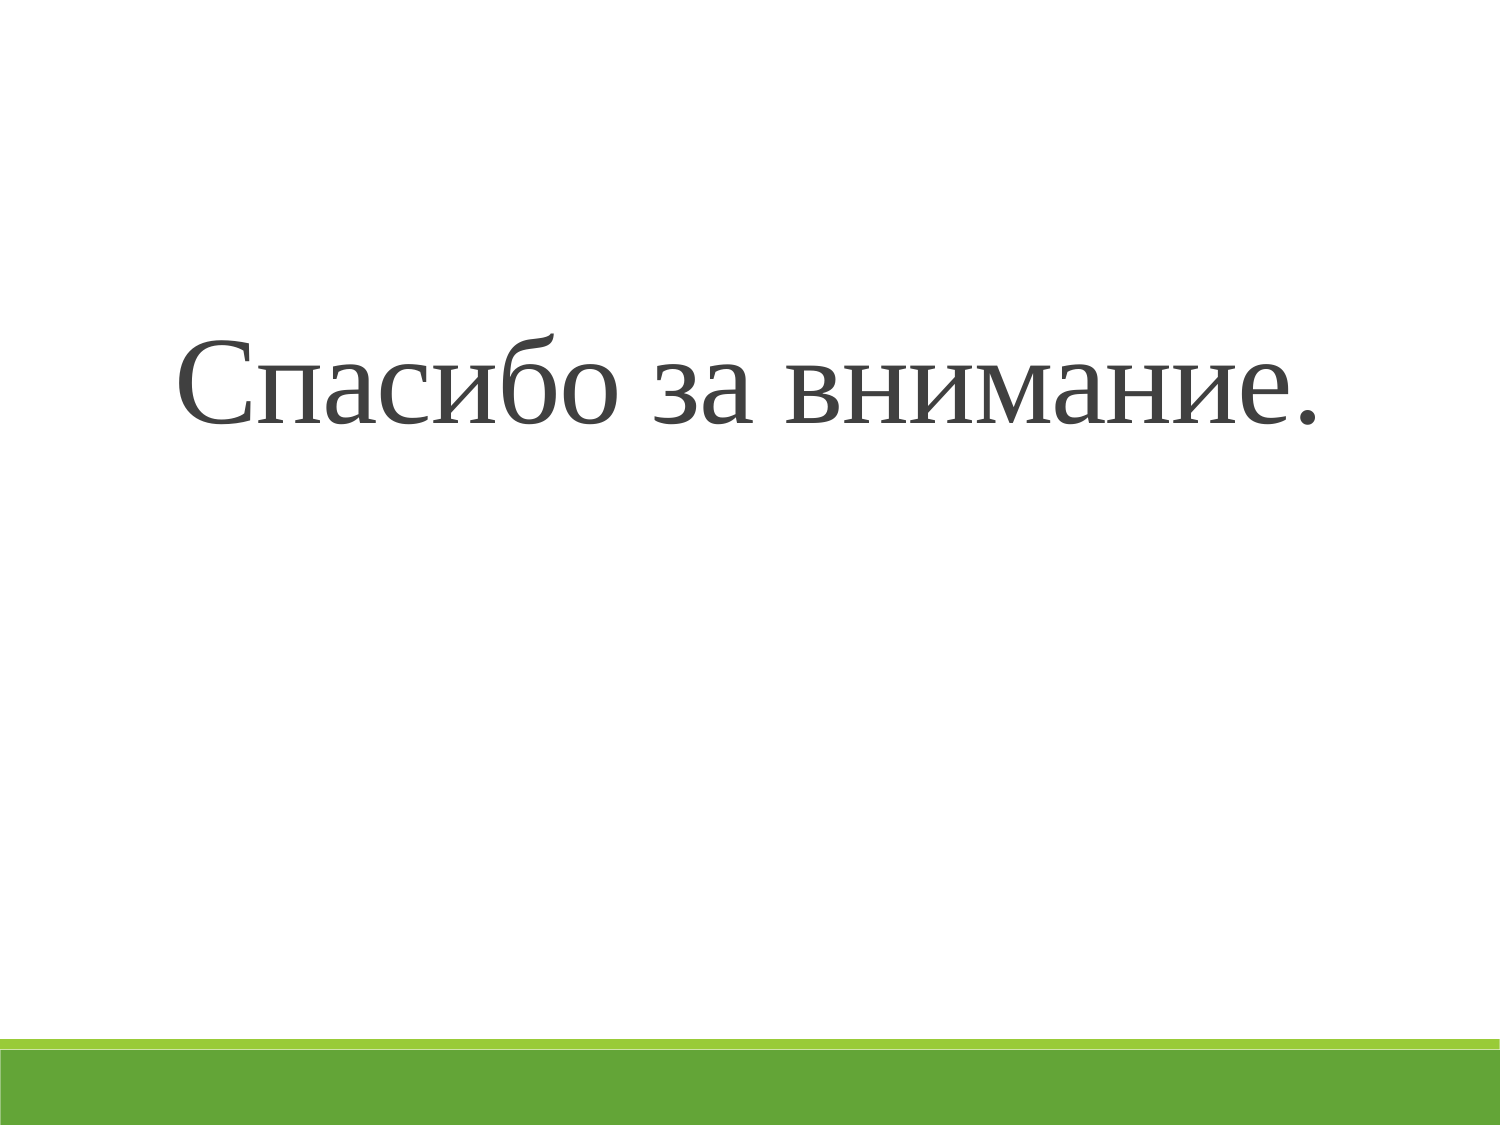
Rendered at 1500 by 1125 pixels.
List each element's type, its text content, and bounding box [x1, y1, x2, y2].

title Спасибо за внимание. [159, 124, 1500, 457]
